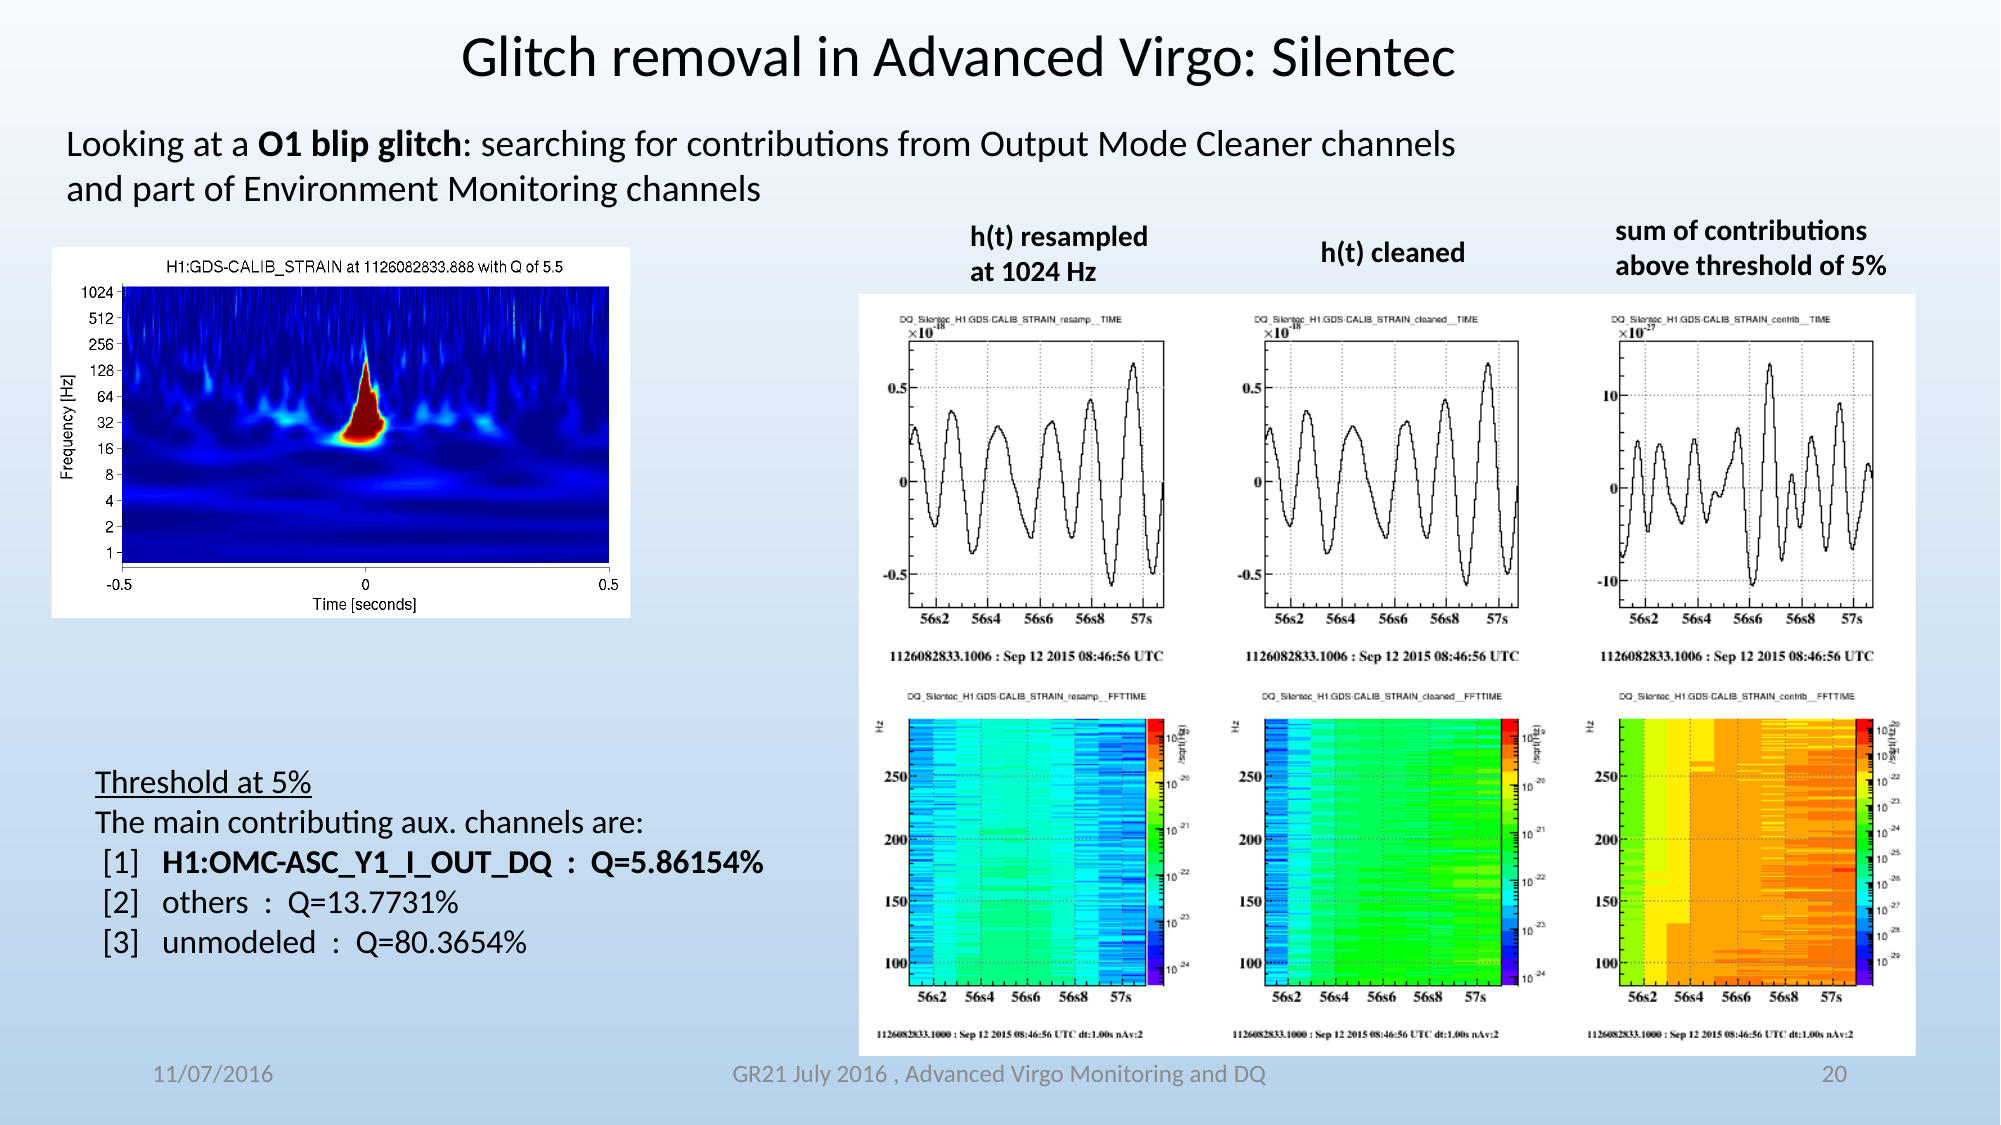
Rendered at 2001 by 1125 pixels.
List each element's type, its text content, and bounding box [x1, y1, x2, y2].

text_box h(t) cleaned [1305, 226, 1515, 276]
text_box h(t) resampled at 1024 Hz [955, 210, 1165, 294]
text_box Looking at a O1 blip glitch: searching for contributions from Output Mode Cleaner channels and part of Environment Monitoring channels [51, 111, 1535, 217]
text_box Glitch removal in Advanced Virgo: Silentec [340, 11, 1578, 96]
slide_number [137, 1042, 588, 1103]
picture [51, 247, 631, 618]
text_box Threshold at 5% The main contributing aux. channels are: [1] H1:OMC-ASC_Y1_I_OUT_DQ : Q=5.86154% [2] others : Q=13.7731% [3] unmodeled : Q=80.3654% [80, 752, 858, 968]
footer GR21 July 2016 , Advanced Virgo Monitoring and DQ [662, 1042, 1338, 1103]
slide_number 20 [1412, 1056, 1863, 1103]
text_box sum of contributions above threshold of 5% [1600, 204, 1910, 289]
picture [858, 294, 1916, 1056]
